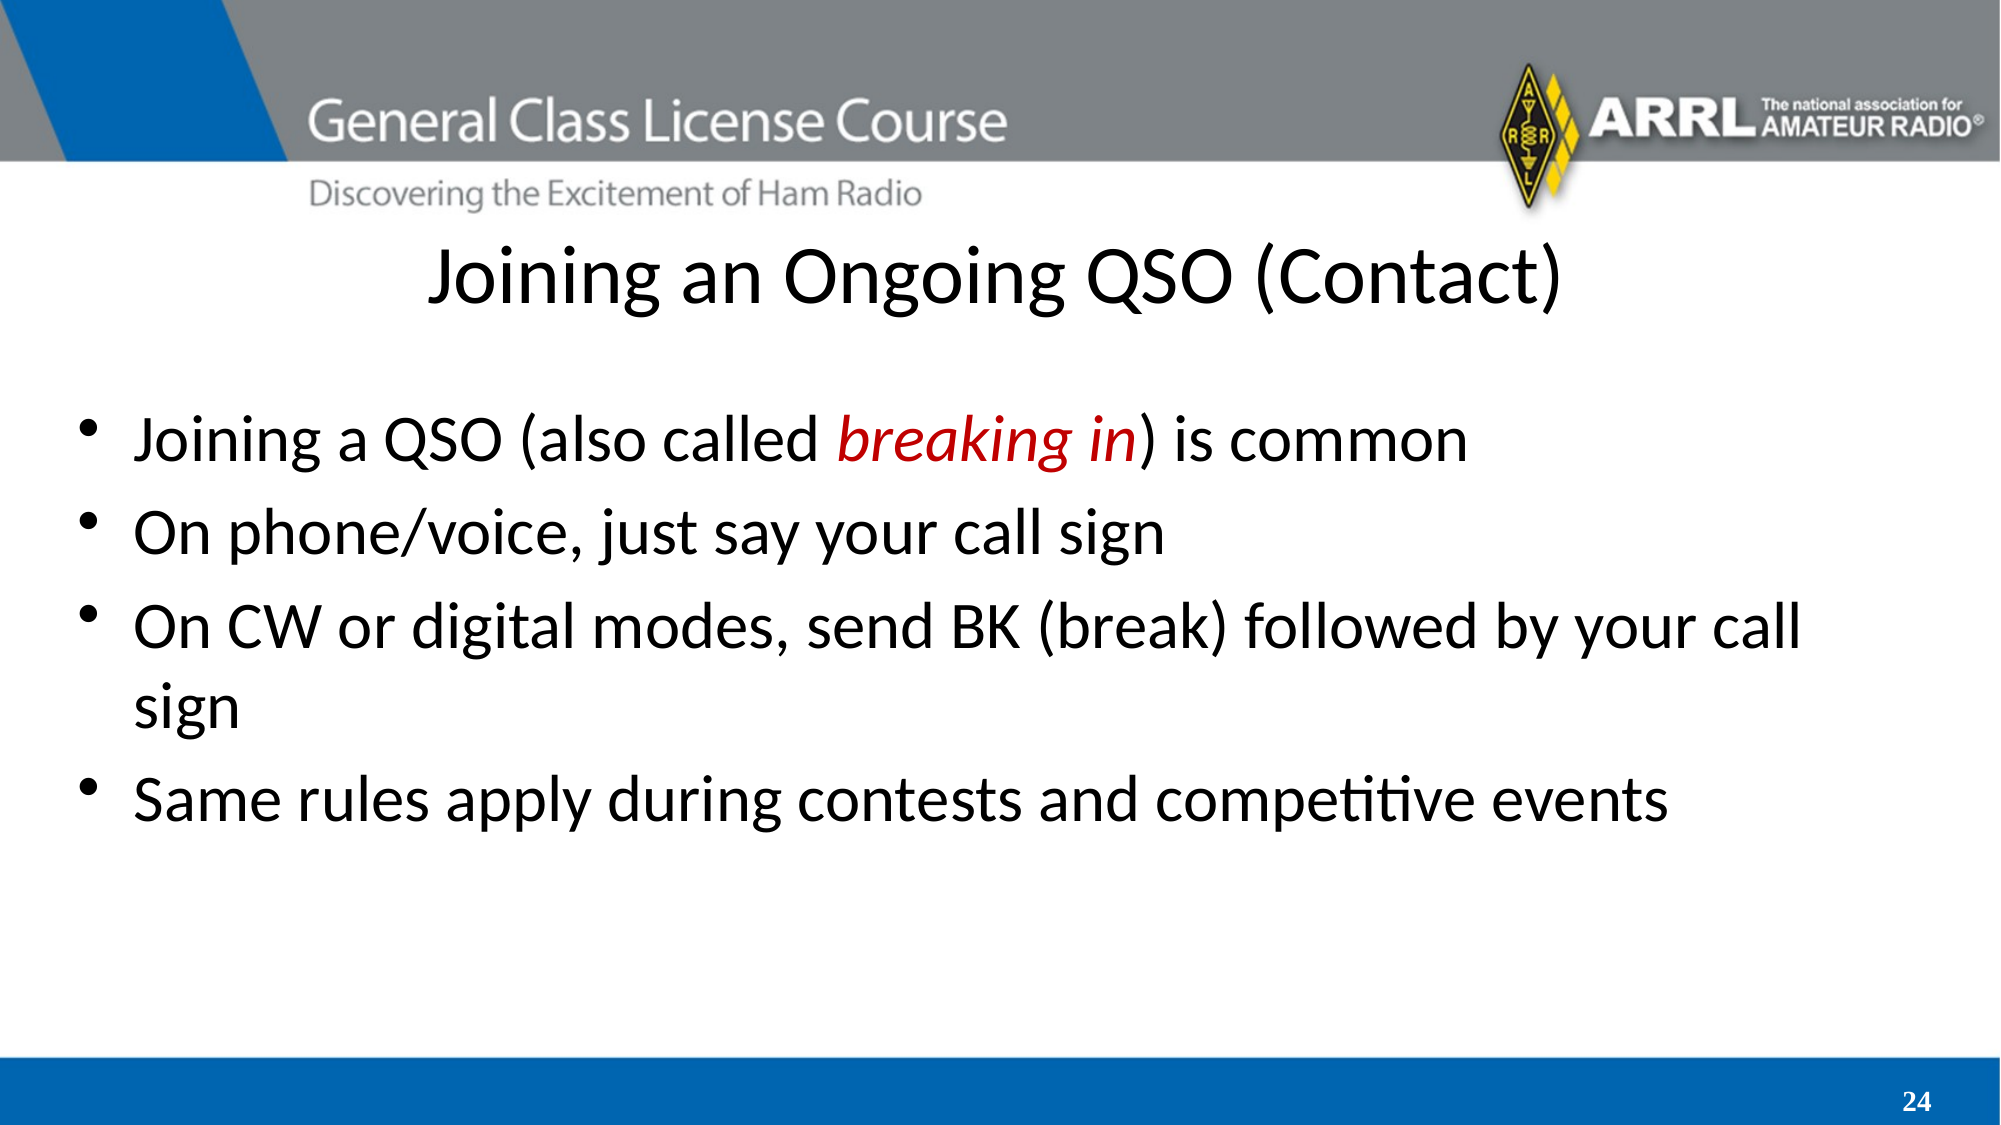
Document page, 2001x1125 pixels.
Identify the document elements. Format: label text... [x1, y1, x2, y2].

title Joining an Ongoing QSO (Contact) [96, 212, 1897, 356]
list Joining a QSO (also called breaking in) is common On phone/voice, just say your call sign On CW or digital modes, send BK (break) followed by your call sign Same rules apply during contests and competitive events [62, 387, 1938, 1075]
picture [0, 0, 2001, 1125]
